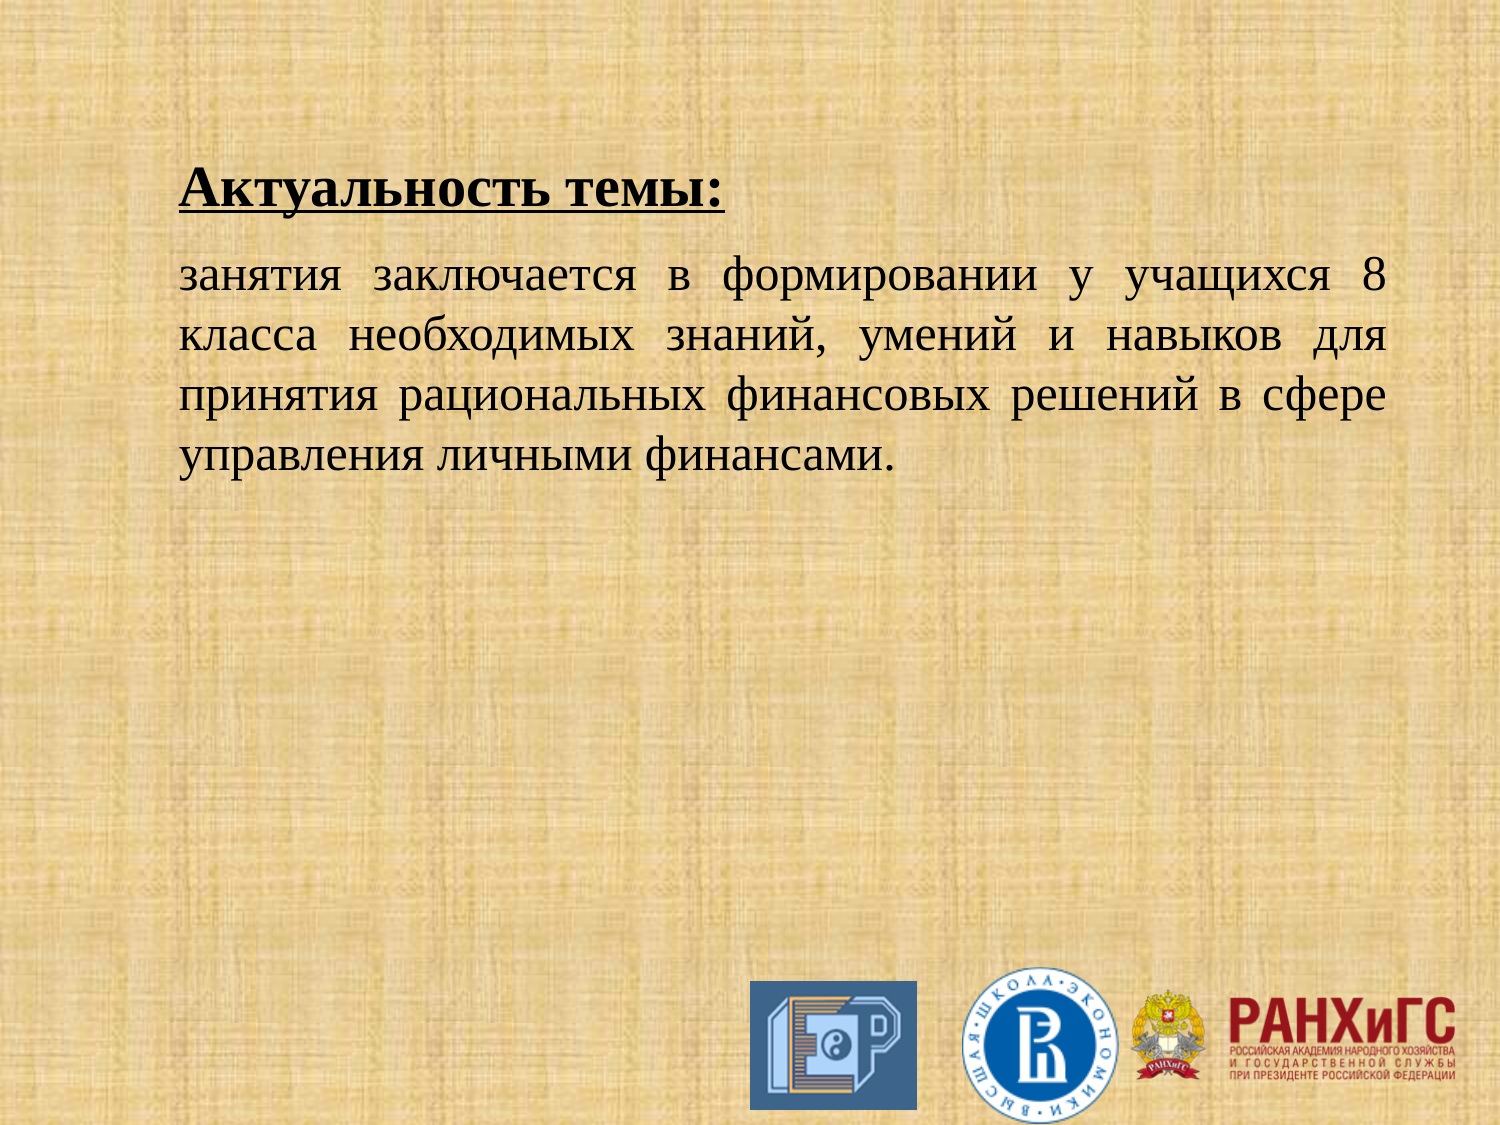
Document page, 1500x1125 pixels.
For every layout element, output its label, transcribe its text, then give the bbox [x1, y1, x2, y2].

picture [0, 0, 1500, 1125]
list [962, 967, 1119, 1124]
title Актуальность темы: [163, 134, 1426, 233]
text_box занятия заключается в формировании у учащихся 8 класса необходимых знаний, умений и навыков для принятия рациональных финансовых решений в сфере управления личными финансами. [163, 232, 1403, 488]
